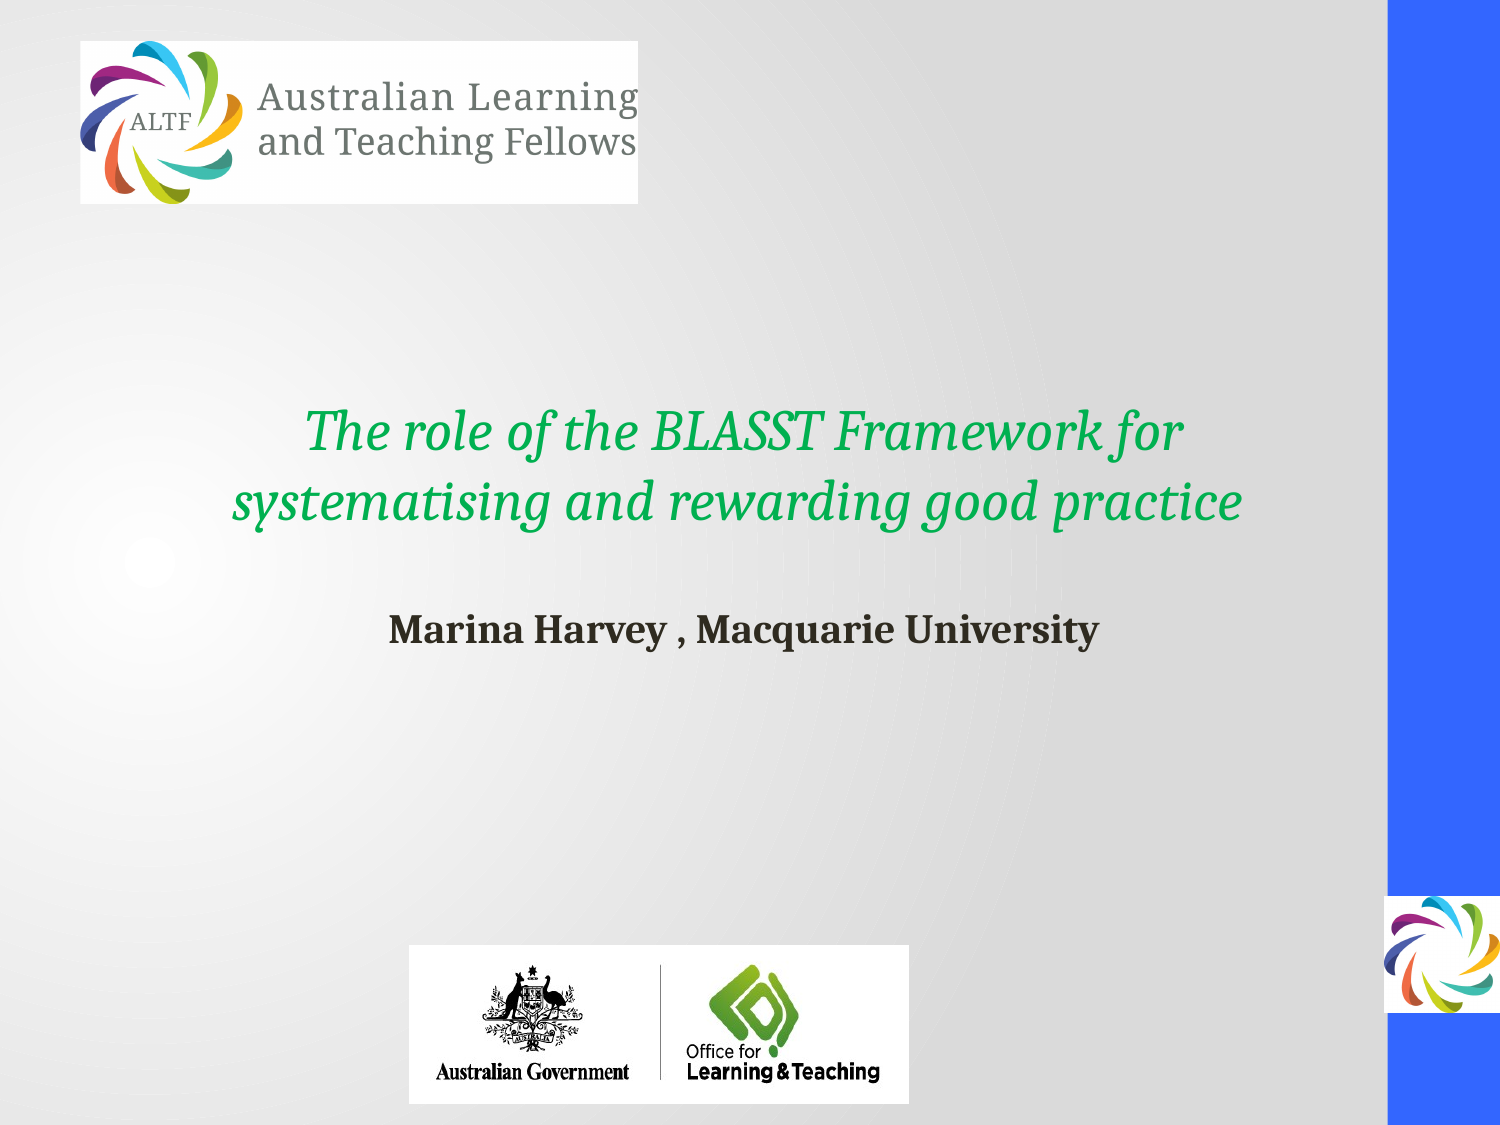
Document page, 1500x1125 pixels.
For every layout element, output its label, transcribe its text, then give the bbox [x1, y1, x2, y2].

picture [1384, 896, 1500, 1013]
picture [409, 945, 909, 1104]
picture [80, 41, 638, 204]
text_box The role of the BLASST Framework for systematising and rewarding good practice Marina Harvey , Macquarie University [177, 319, 1311, 726]
